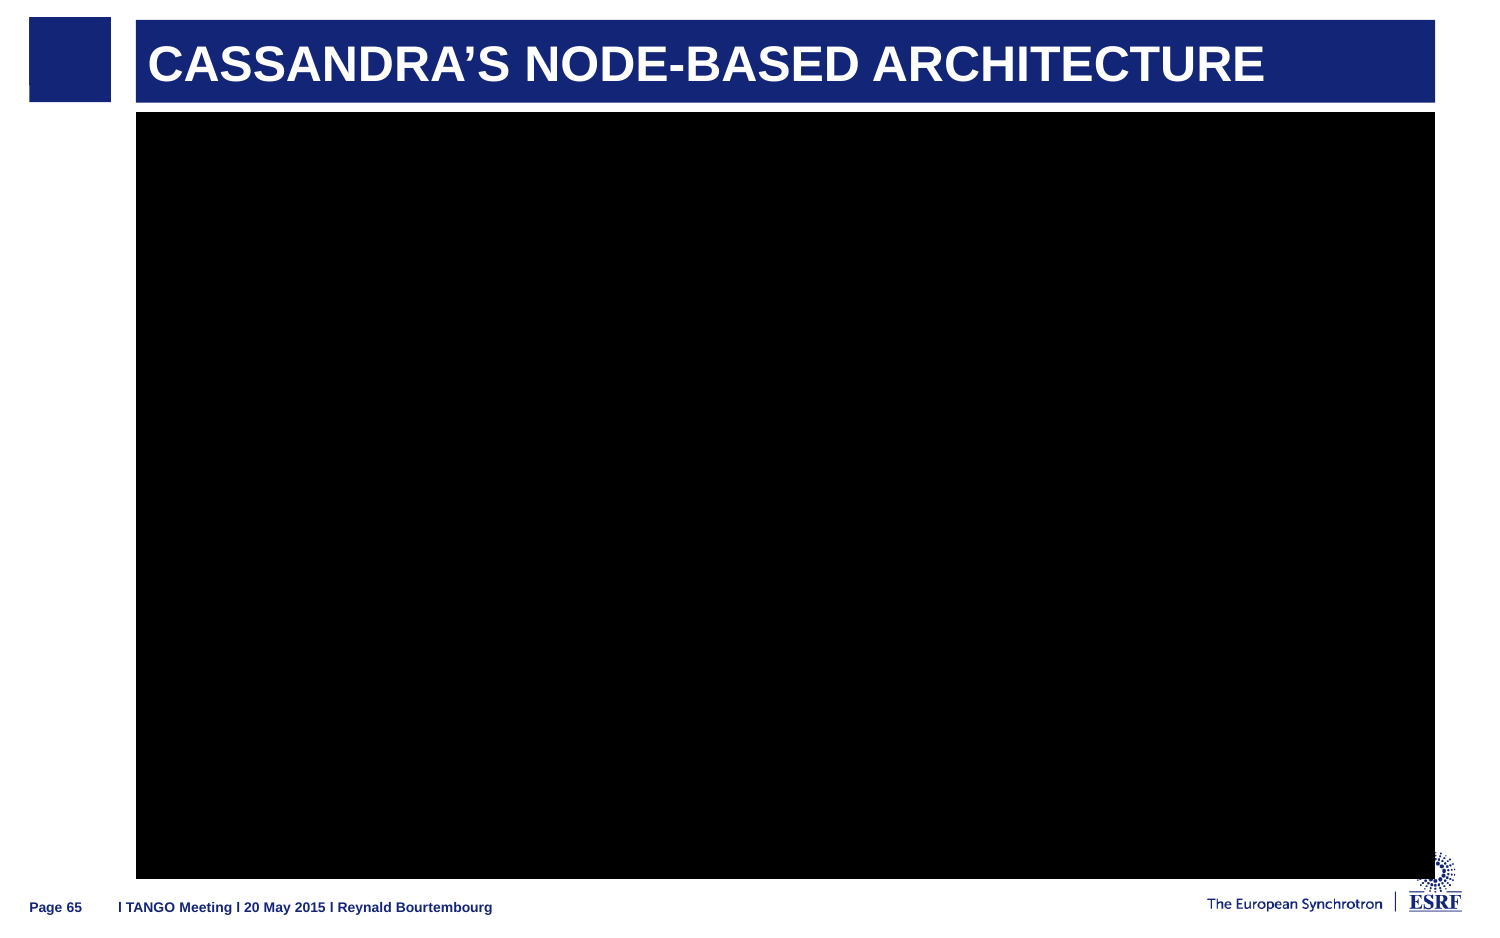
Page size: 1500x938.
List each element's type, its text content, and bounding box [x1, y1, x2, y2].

picture [1175, 831, 1500, 938]
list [135, 111, 1436, 880]
title Cassandra’s node-based architecture [135, 19, 1436, 103]
slide_number Page 65 [29, 886, 98, 916]
footer l TANGO Meeting l 20 May 2015 l Reynald Bourtembourg [118, 886, 1122, 916]
